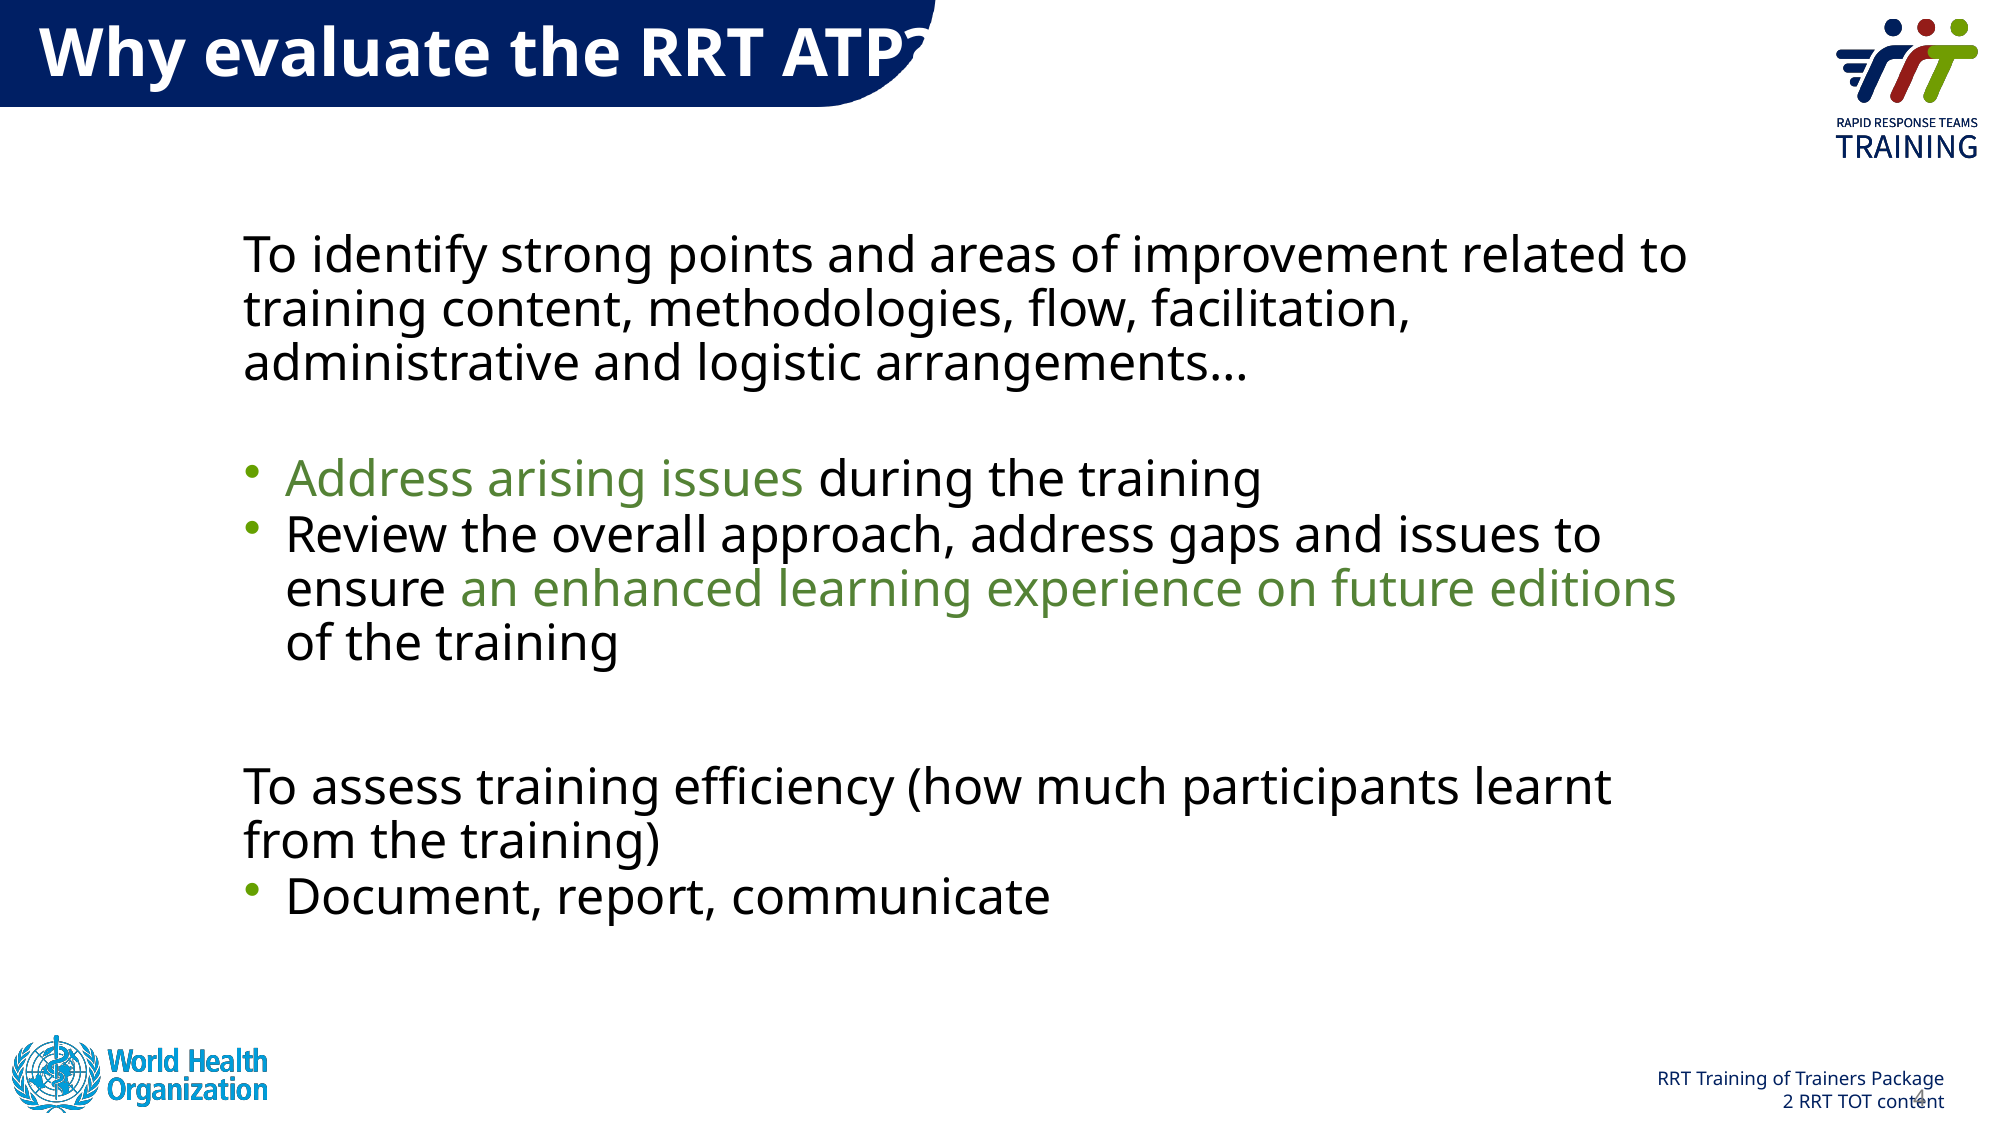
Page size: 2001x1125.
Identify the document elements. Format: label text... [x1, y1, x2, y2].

list To identify strong points and areas of improvement related to training content, methodologies, flow, facilitation, administrative and logistic arrangements… Address arising issues during the training Review the overall approach, address gaps and issues to ensure an enhanced learning experience on future editions of the training To assess training efficiency (how much participants learnt from the training) Document, report, communicate [235, 221, 1730, 986]
picture [0, 0, 936, 107]
picture [40, 1062, 47, 1070]
picture [30, 1083, 37, 1091]
picture [50, 1108, 62, 1113]
picture [12, 1035, 54, 1068]
picture [36, 1088, 78, 1105]
picture [71, 1053, 90, 1091]
picture [34, 1054, 43, 1078]
picture [59, 1035, 267, 1113]
picture [22, 1062, 26, 1077]
picture [24, 1054, 36, 1087]
title Why evaluate the RRT ATP? [32, 1, 1023, 109]
picture [12, 1083, 48, 1113]
picture [1835, 19, 1978, 167]
picture [46, 1056, 54, 1062]
